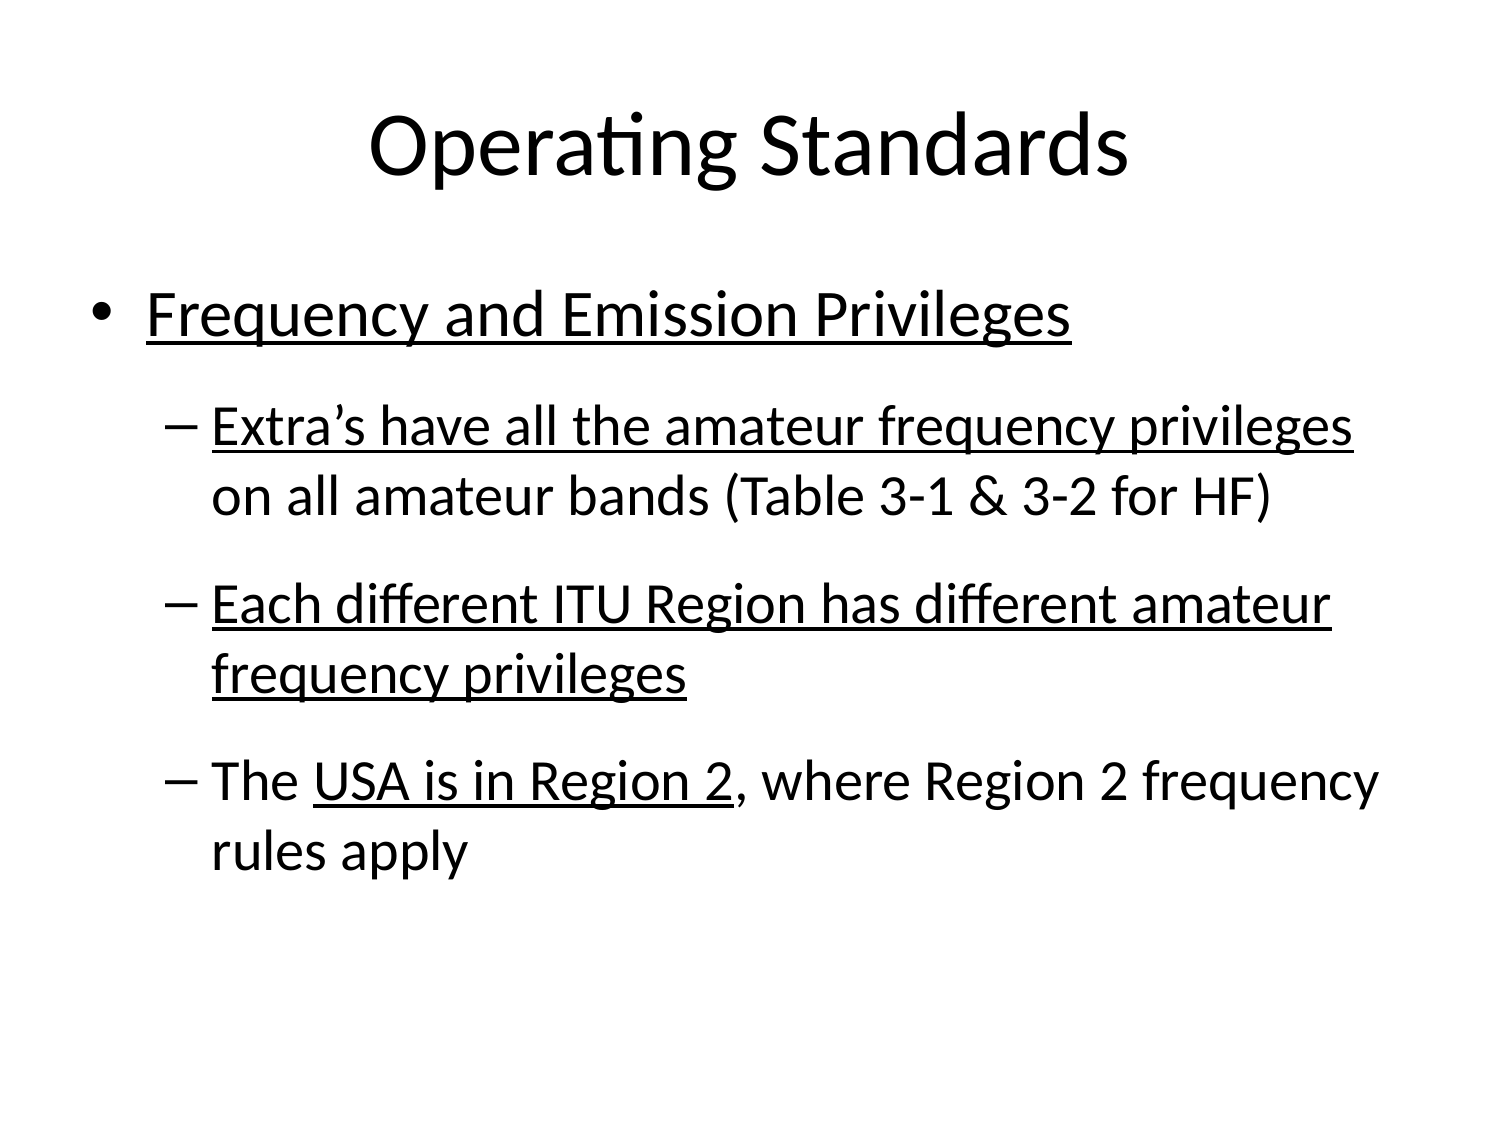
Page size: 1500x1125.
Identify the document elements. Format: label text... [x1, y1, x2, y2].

title Operating Standards [75, 45, 1425, 233]
list Frequency and Emission Privileges Extra’s have all the amateur frequency privileges on all amateur bands (Table 3-1 & 3-2 for HF) Each different ITU Region has different amateur frequency privileges The USA is in Region 2, where Region 2 frequency rules apply [75, 262, 1425, 1005]
